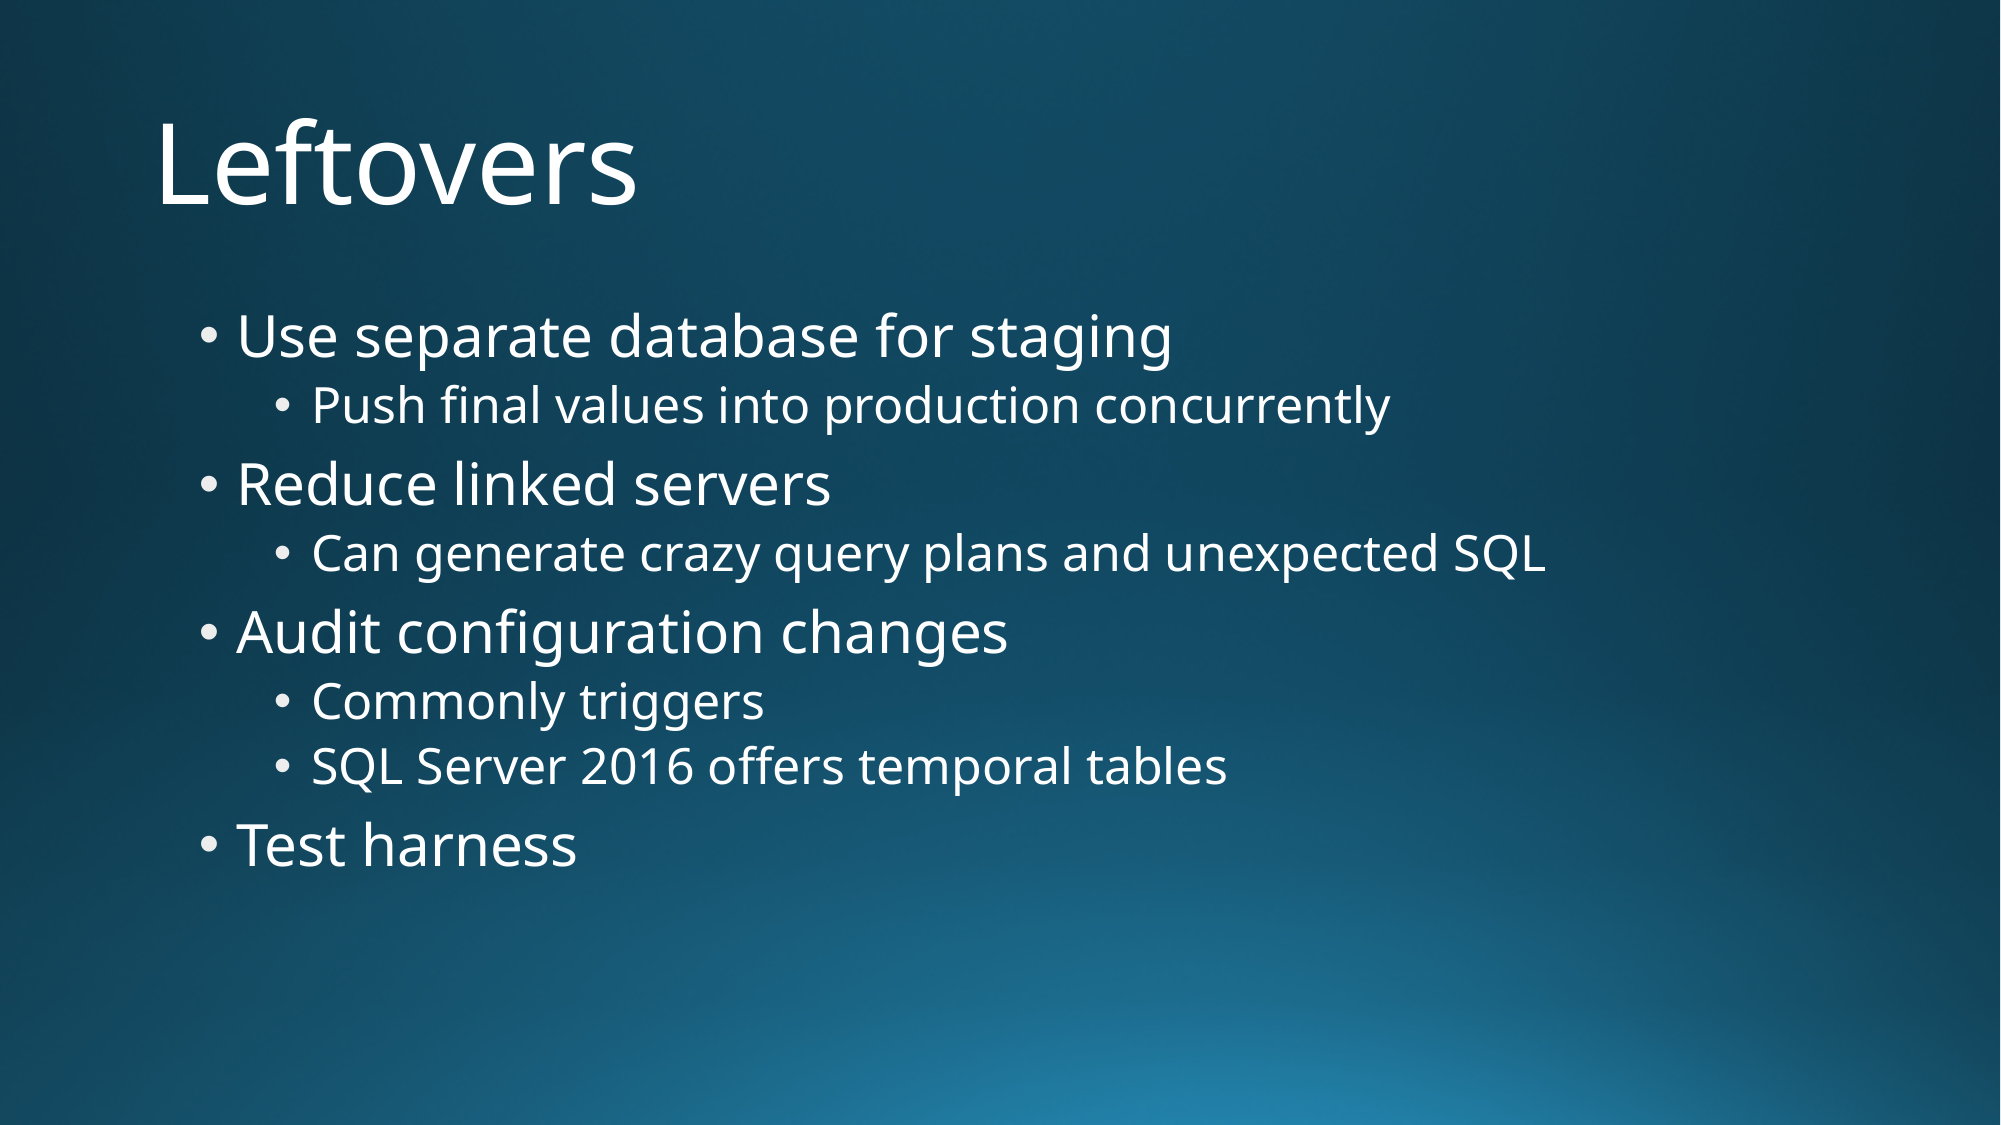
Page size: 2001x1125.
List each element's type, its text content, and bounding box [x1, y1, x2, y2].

title Leftovers [137, 59, 1863, 278]
list Use separate database for staging Push final values into production concurrently Reduce linked servers Can generate crazy query plans and unexpected SQL Audit configuration changes Commonly triggers SQL Server 2016 offers temporal tables Test harness [183, 299, 1863, 1014]
picture [0, 0, 2001, 1125]
